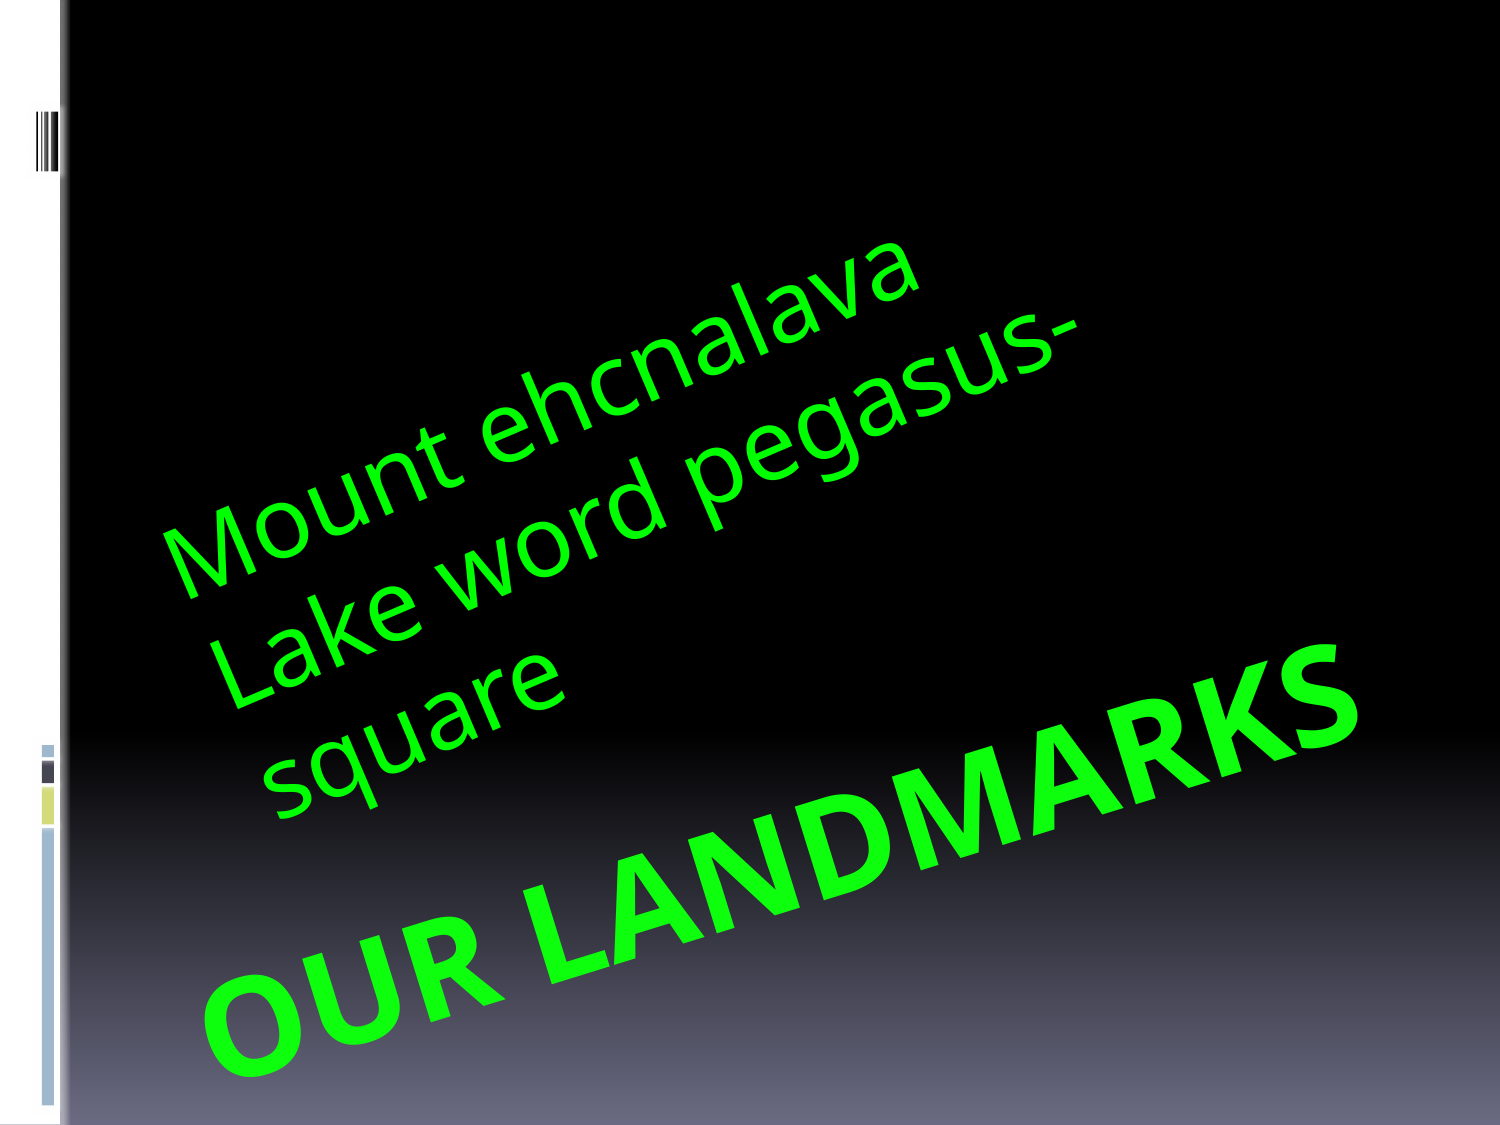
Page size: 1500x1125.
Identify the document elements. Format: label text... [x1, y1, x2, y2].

subtitle Mount ehcnalava Lake word pegasus- square [123, 7, 1445, 856]
title Our landmarks [158, 583, 1438, 1125]
